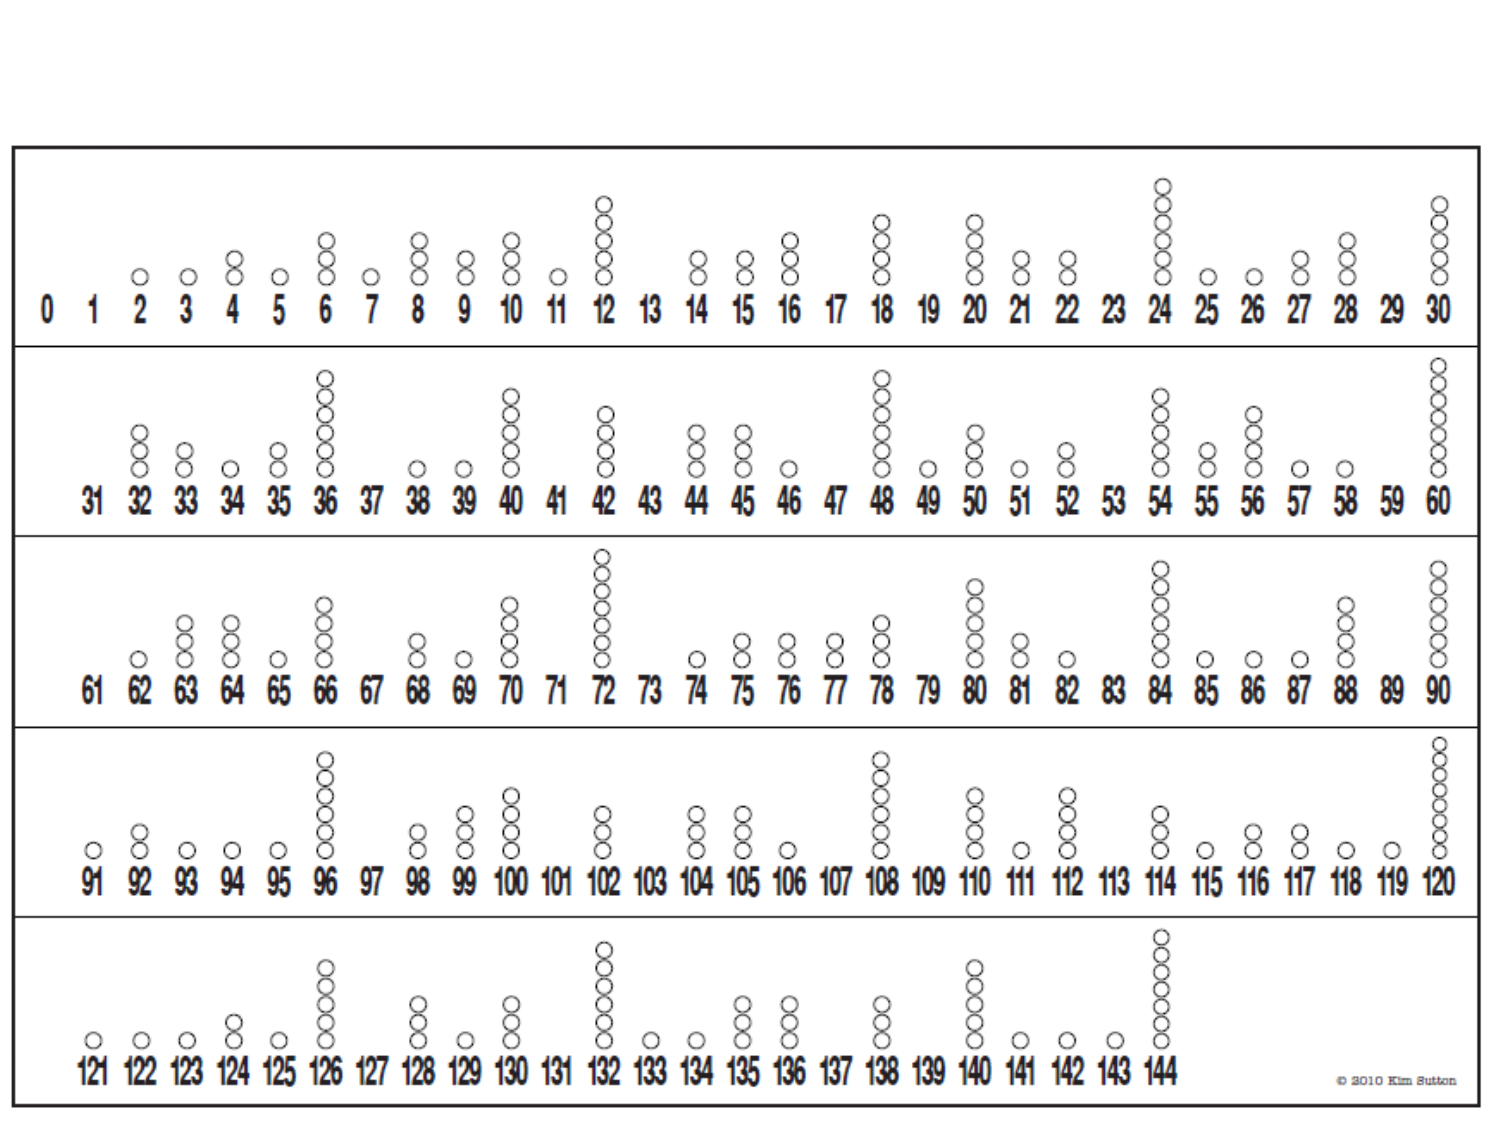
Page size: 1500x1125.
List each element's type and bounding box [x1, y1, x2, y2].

picture [0, 134, 1500, 1125]
